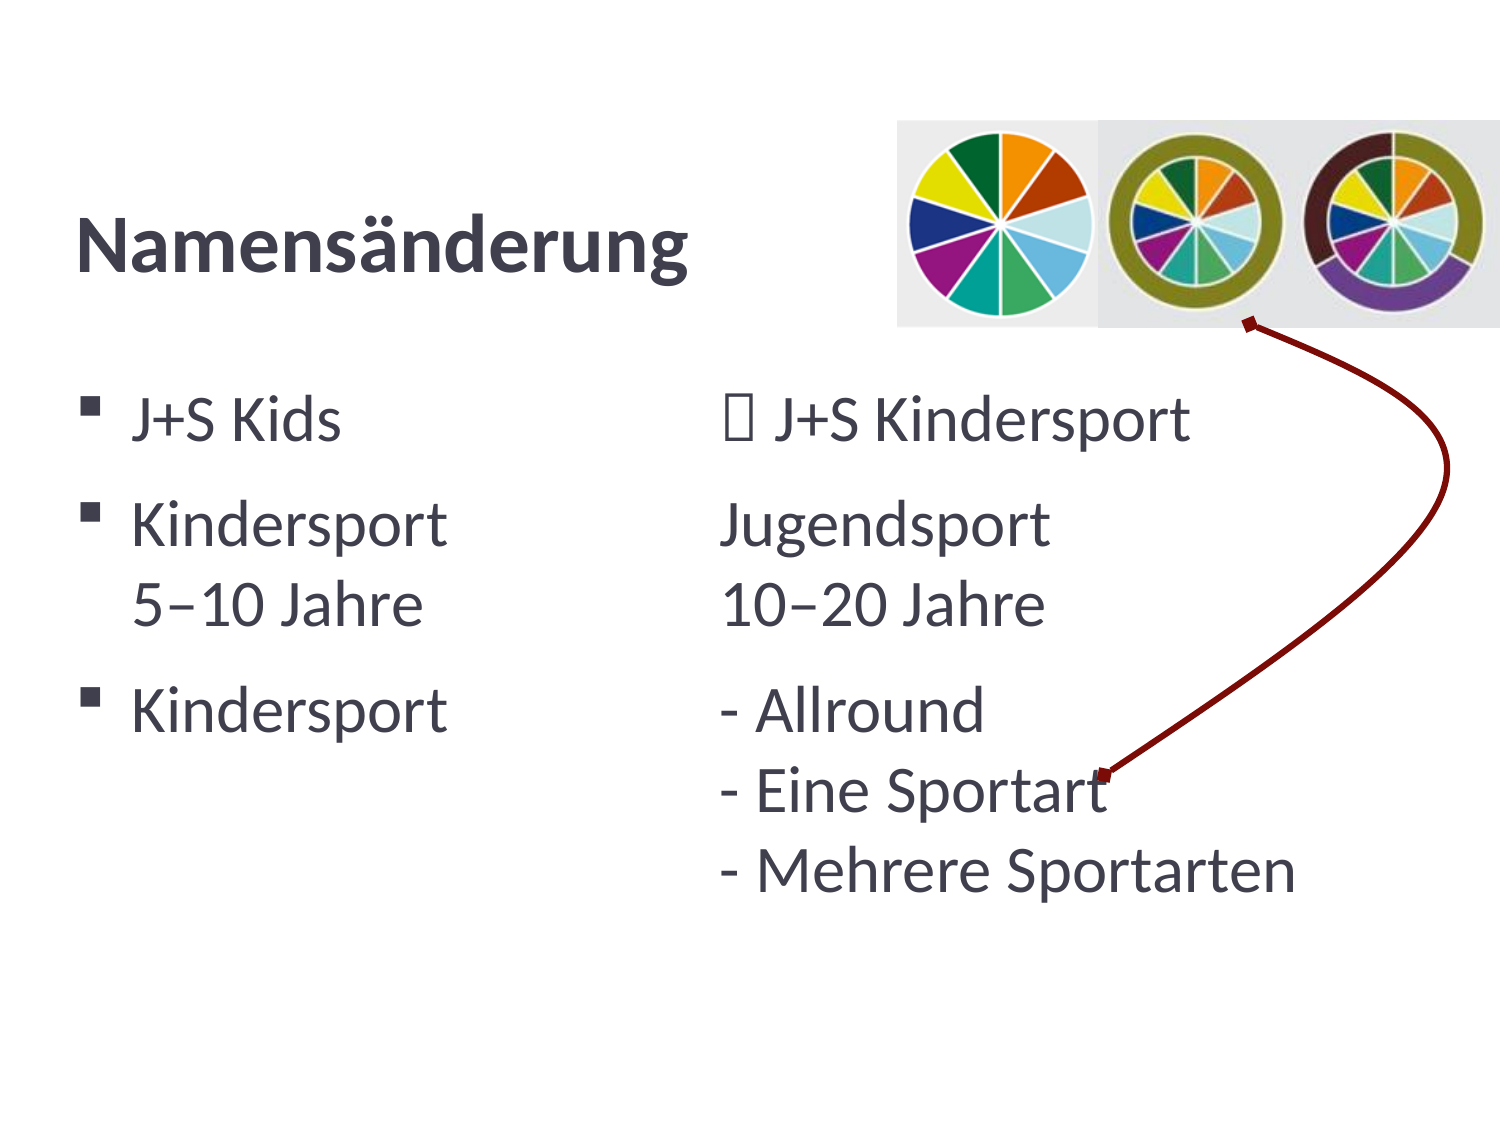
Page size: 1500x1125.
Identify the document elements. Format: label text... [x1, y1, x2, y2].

title Namensänderung [75, 164, 893, 315]
text_box [1099, 336, 1449, 781]
picture [897, 120, 1500, 328]
list J+S Kids  J+S Kindersport Kindersport Jugendsport 5–10 Jahre 10–20 Jahre Kindersport - Allround - Eine Sportart - Mehrere Sportarten [75, 366, 1425, 1047]
